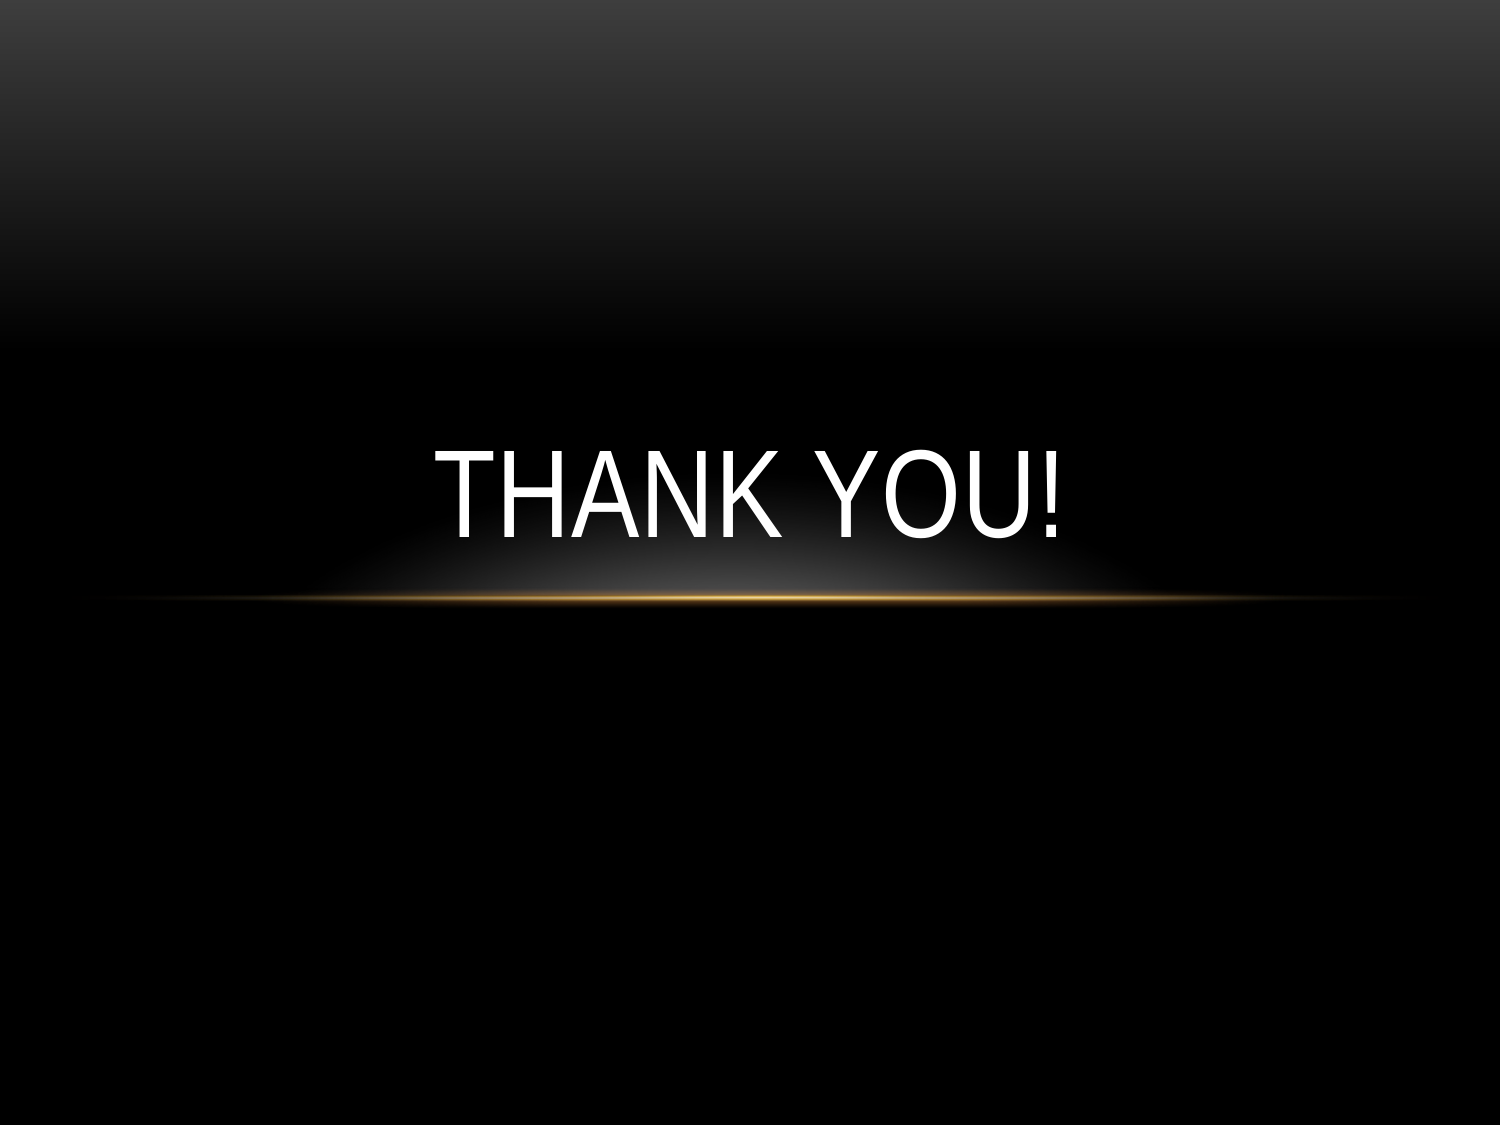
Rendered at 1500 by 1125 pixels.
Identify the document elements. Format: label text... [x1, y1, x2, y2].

title Thank you! [112, 329, 1388, 571]
picture [0, 0, 1500, 750]
